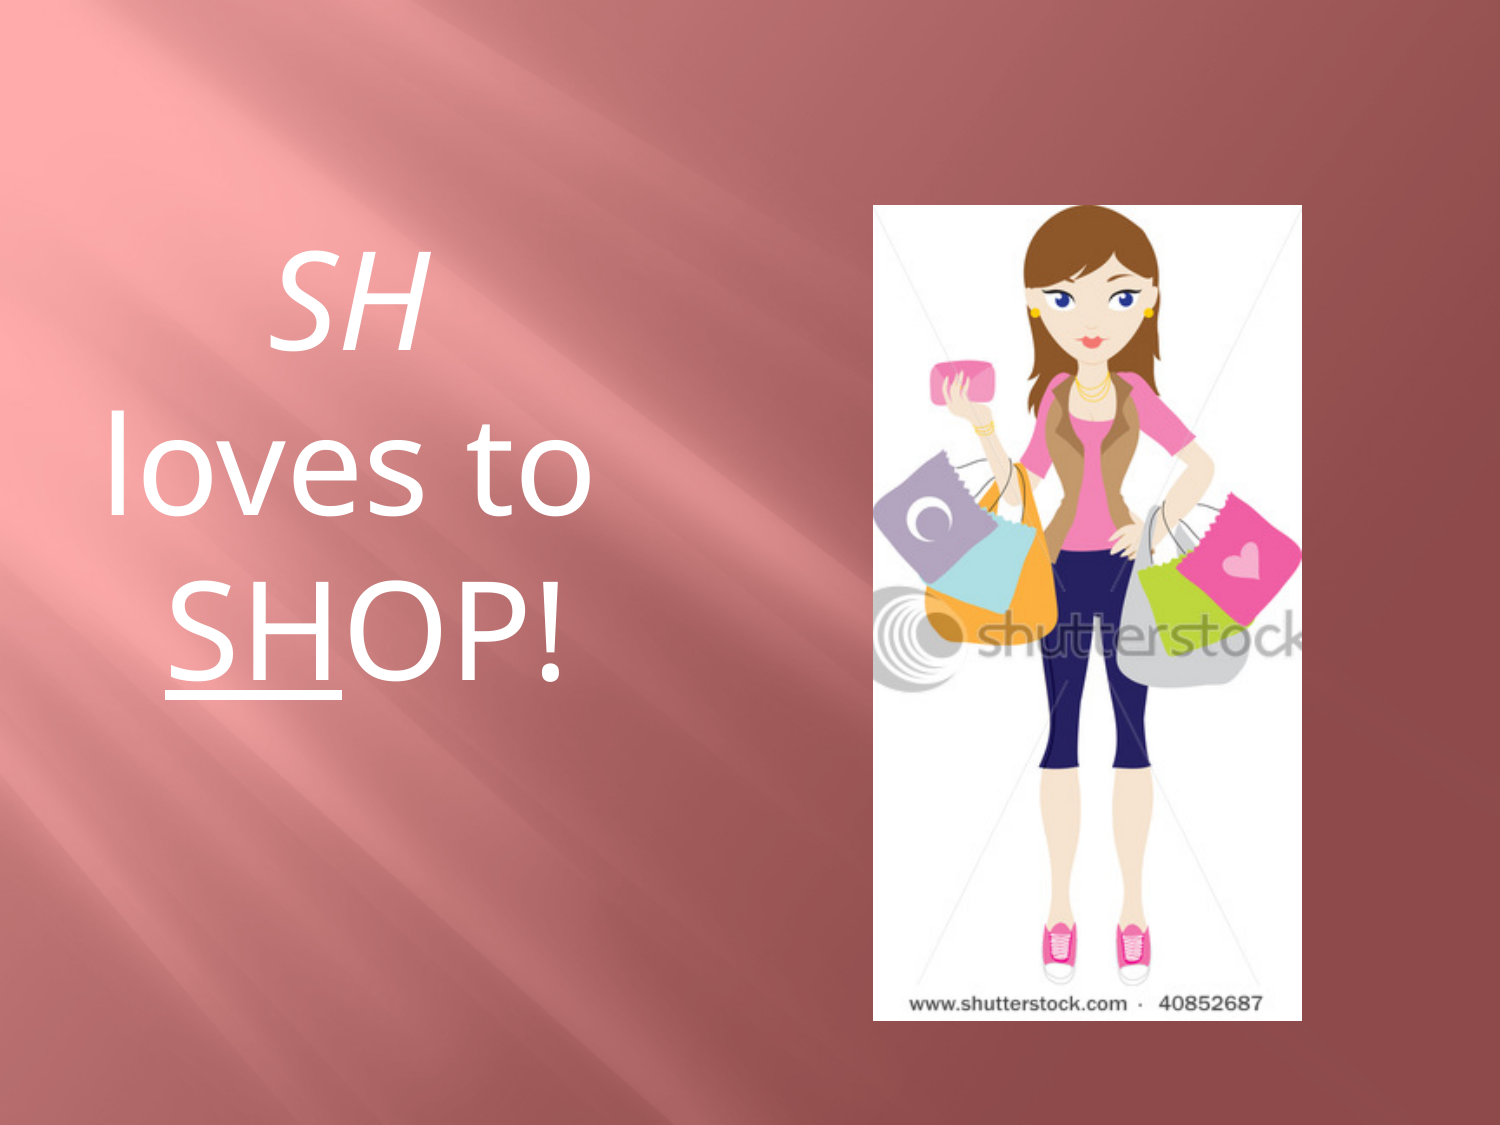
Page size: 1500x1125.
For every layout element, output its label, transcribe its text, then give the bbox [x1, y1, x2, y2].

text_box SH loves to SHOP! [85, 205, 649, 715]
picture [872, 205, 1302, 1022]
